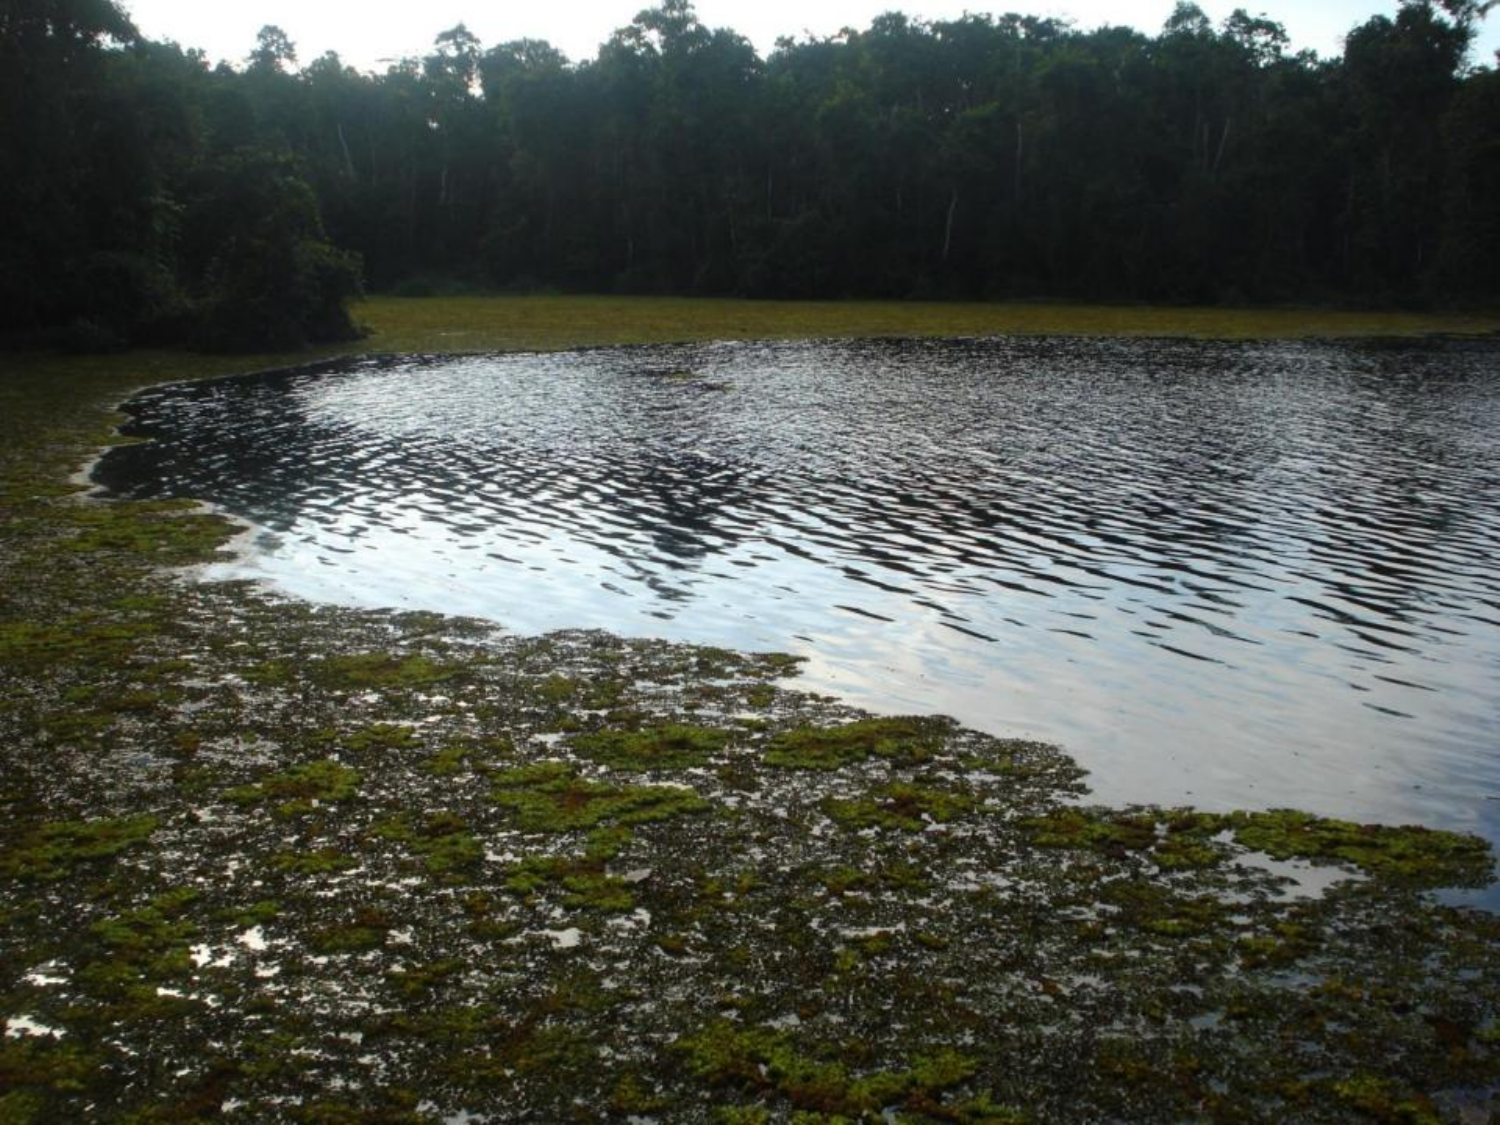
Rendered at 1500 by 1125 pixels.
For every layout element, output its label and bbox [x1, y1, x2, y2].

list [0, 0, 1500, 1125]
